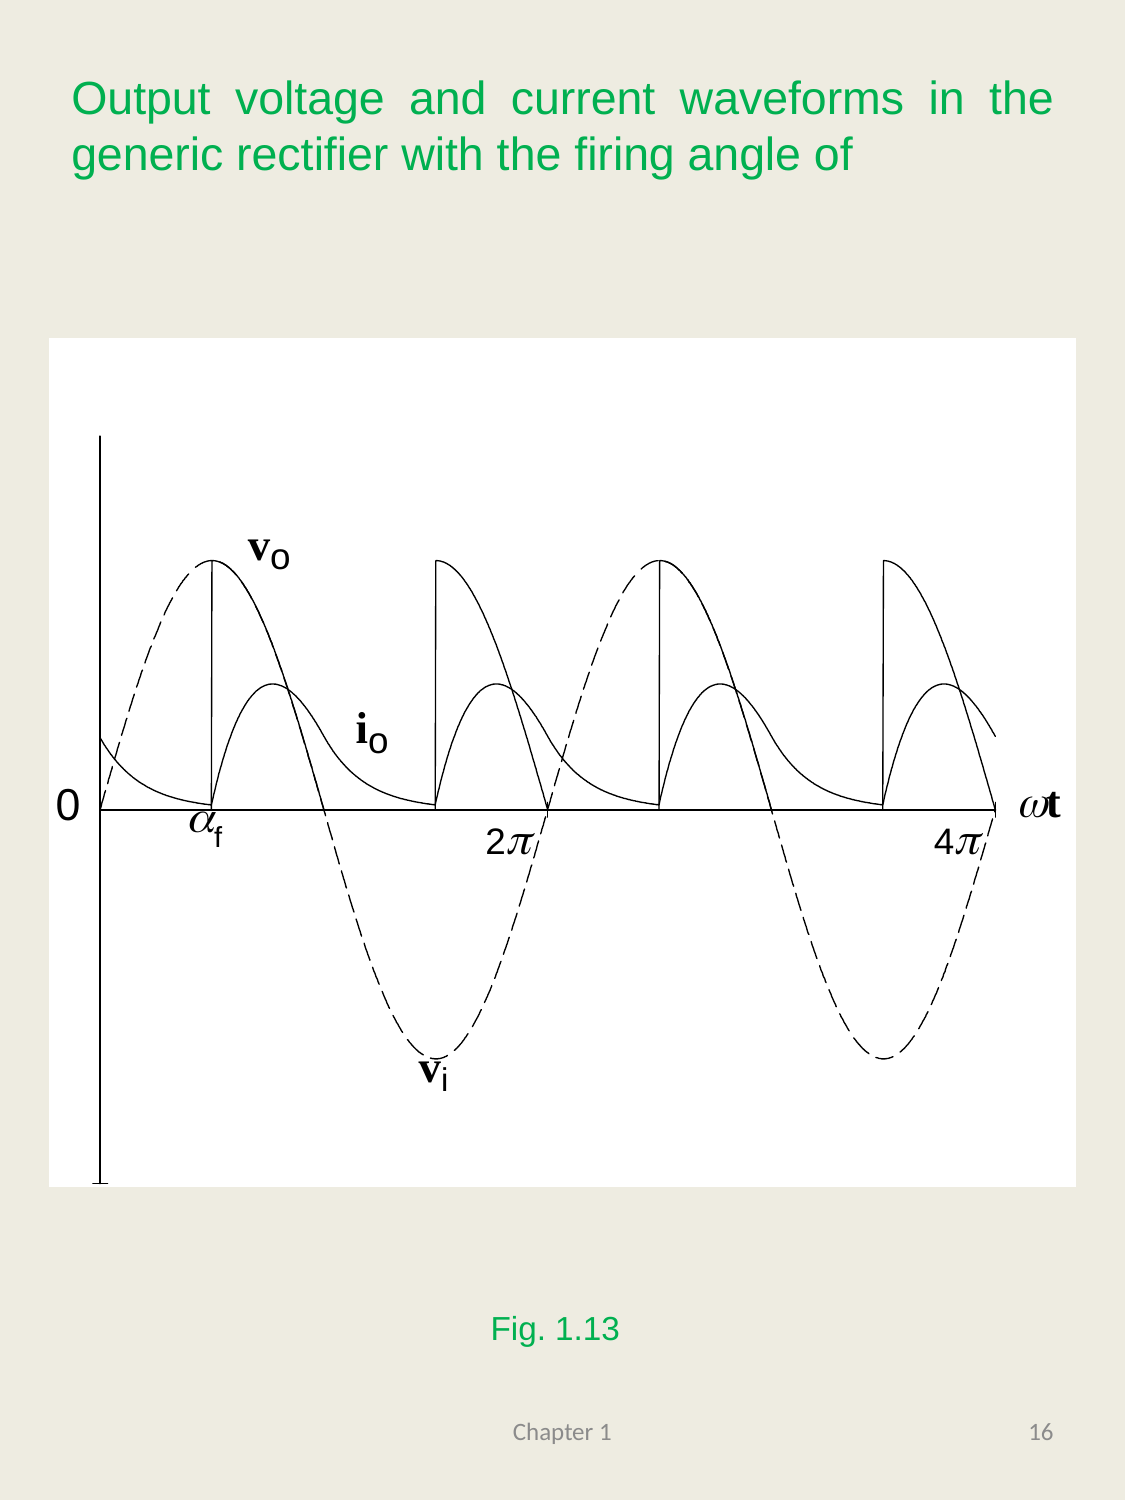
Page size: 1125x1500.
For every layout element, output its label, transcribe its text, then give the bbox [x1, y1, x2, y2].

footer Chapter 1 [384, 1390, 741, 1471]
text_box Fig. 1.13 [475, 1299, 636, 1355]
slide_number 16 [806, 1390, 1069, 1471]
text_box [48, 337, 1077, 1188]
